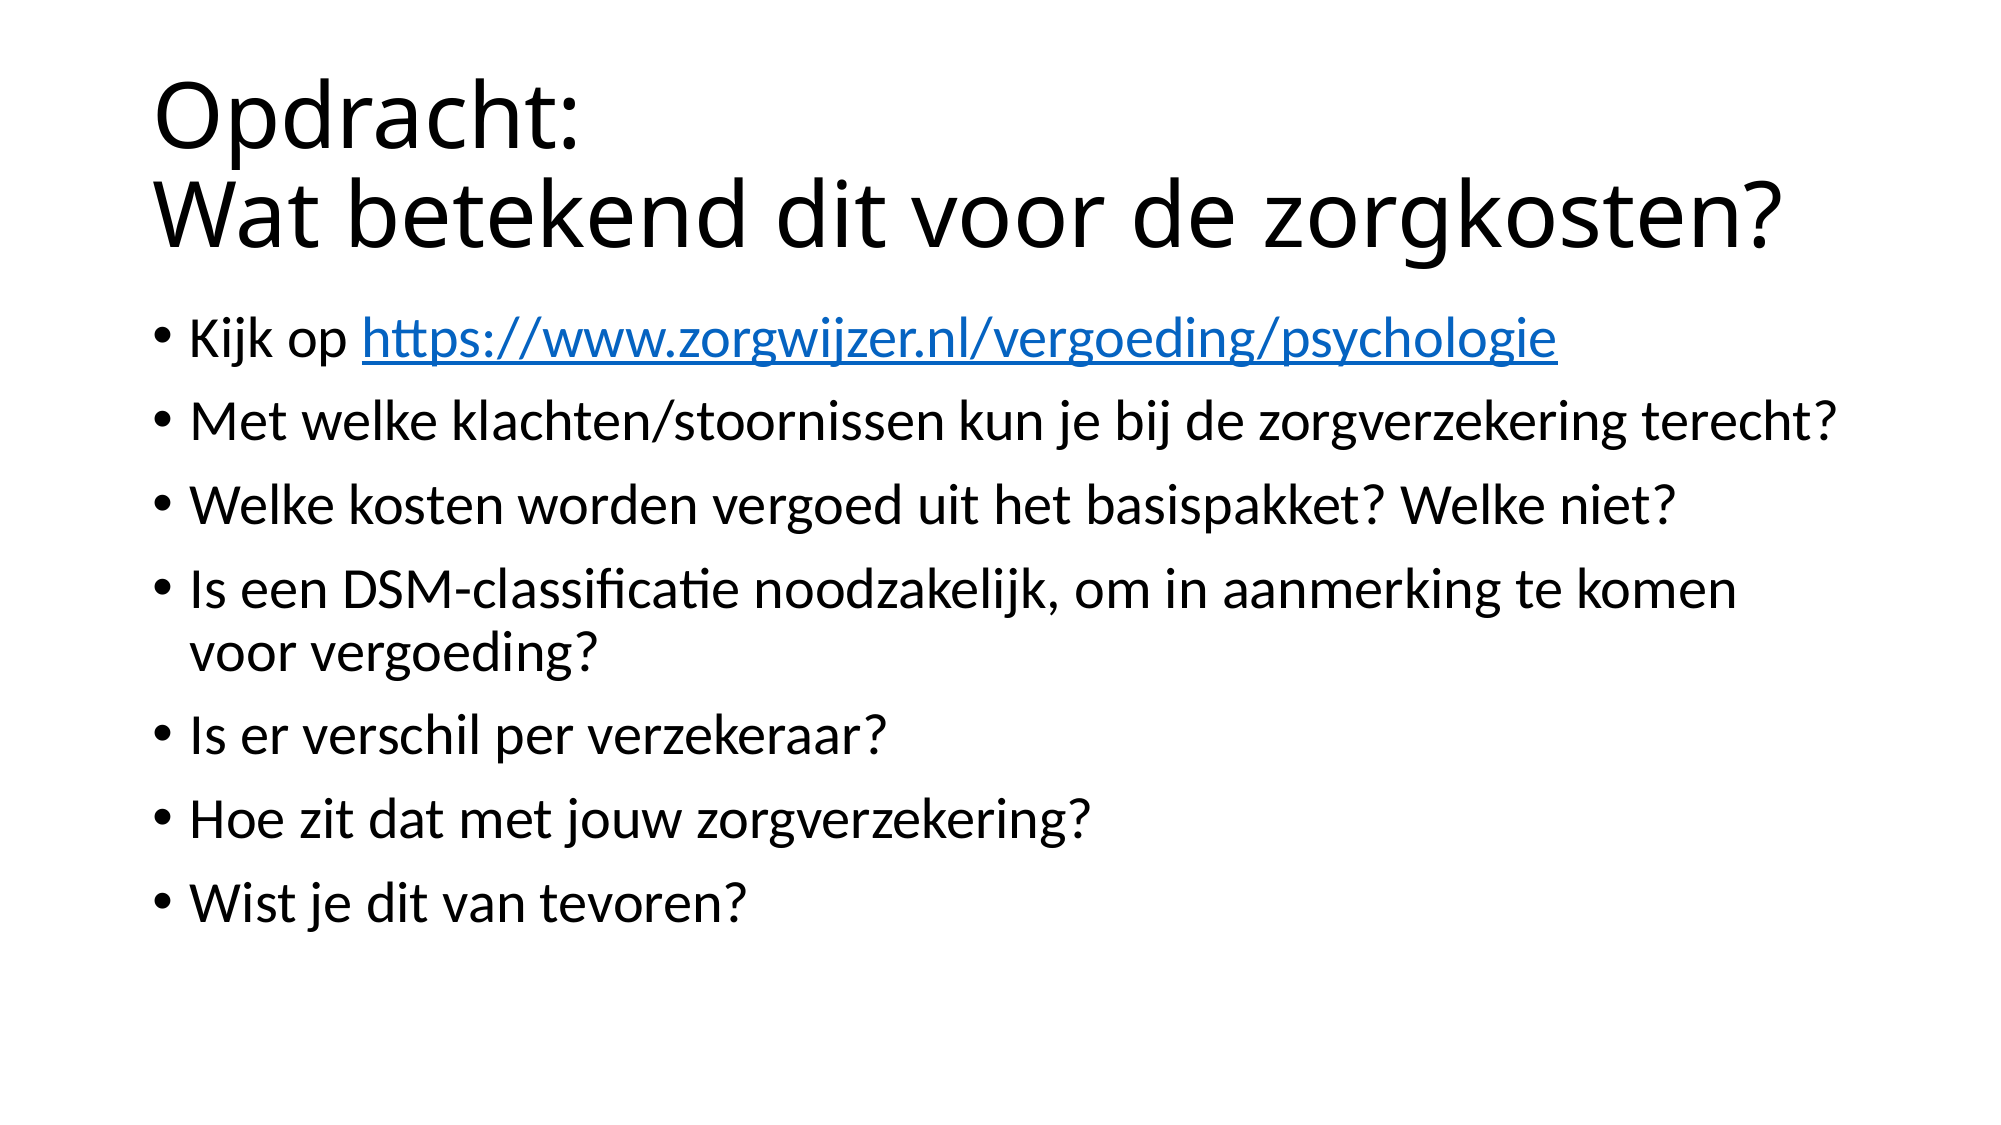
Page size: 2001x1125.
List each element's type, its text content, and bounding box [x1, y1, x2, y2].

title Opdracht: Wat betekend dit voor de zorgkosten? [137, 59, 1863, 278]
list Kijk op https://www.zorgwijzer.nl/vergoeding/psychologie Met welke klachten/stoornissen kun je bij de zorgverzekering terecht? Welke kosten worden vergoed uit het basispakket? Welke niet? Is een DSM-classificatie noodzakelijk, om in aanmerking te komen voor vergoeding? Is er verschil per verzekeraar? Hoe zit dat met jouw zorgverzekering? Wist je dit van tevoren? [137, 299, 1863, 1014]
